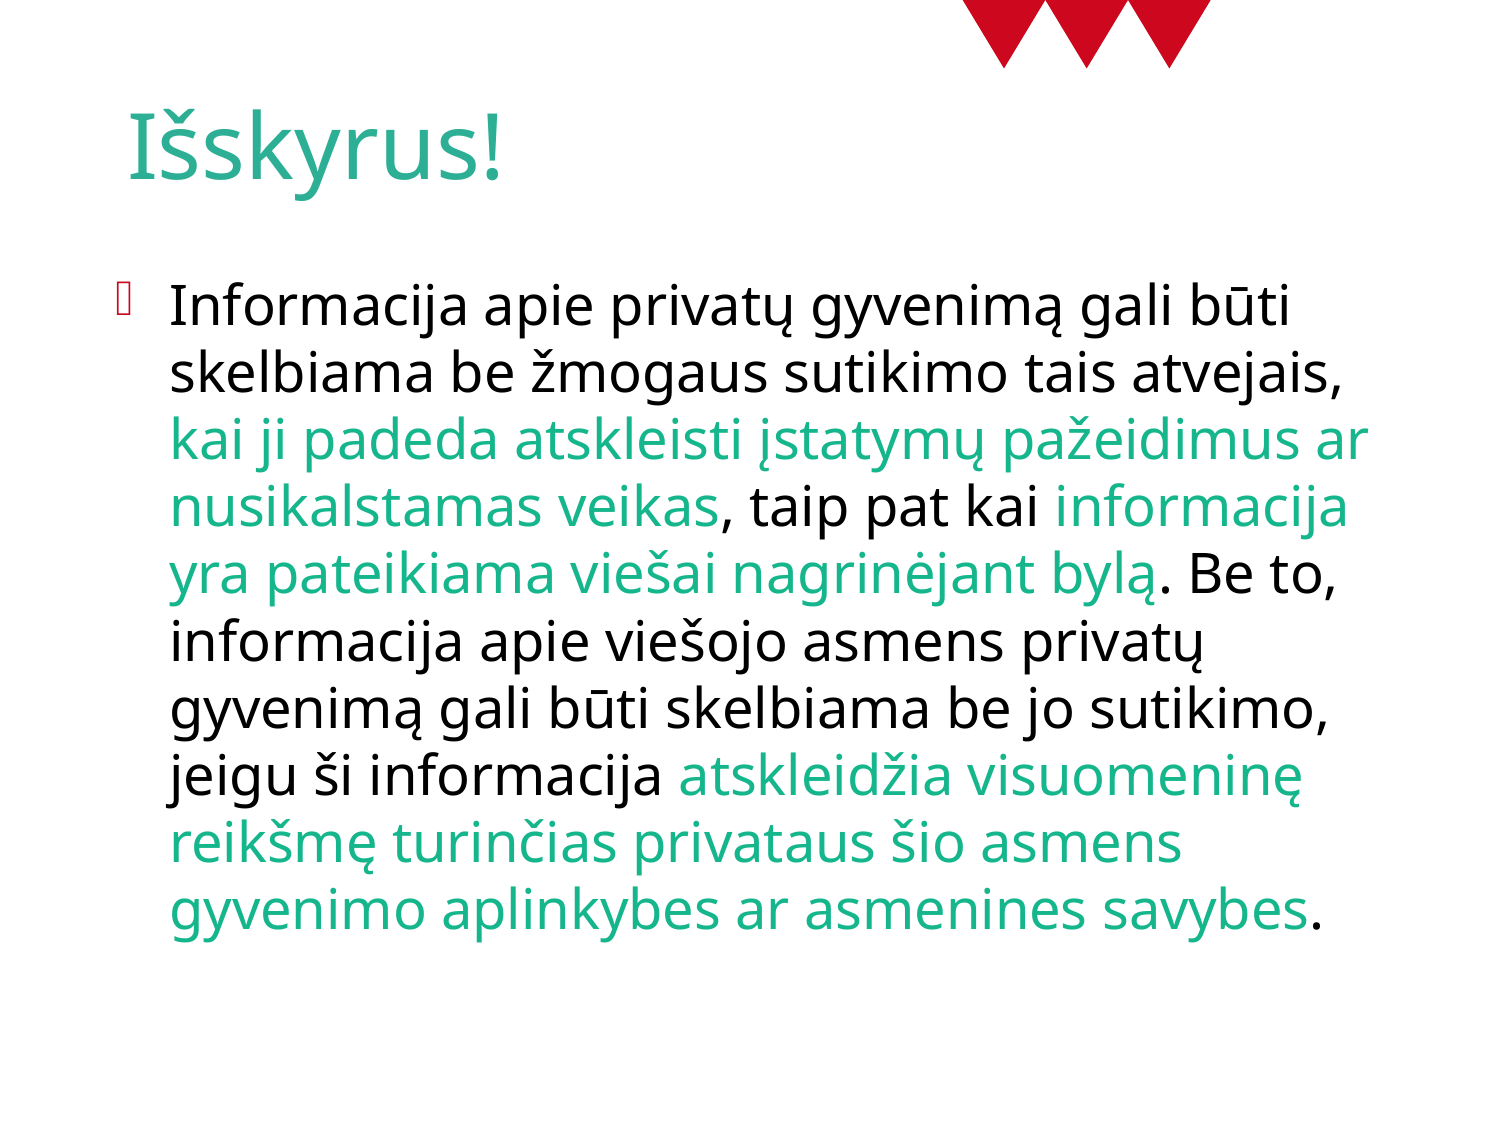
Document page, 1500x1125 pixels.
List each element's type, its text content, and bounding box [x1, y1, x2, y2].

title Išskyrus! [112, 66, 1388, 220]
list Informacija apie privatų gyvenimą gali būti skelbiama be žmogaus sutikimo tais atvejais, kai ji padeda atskleisti įstatymų pažeidimus ar nusikalstamas veikas, taip pat kai informacija yra pateikiama viešai nagrinėjant bylą. Be to, informacija apie viešojo asmens privatų gyvenimą gali būti skelbiama be jo sutikimo, jeigu ši informacija atskleidžia visuomeninę reikšmę turinčias privataus šio asmens gyvenimo aplinkybes ar asmenines savybes. [100, 262, 1400, 1012]
